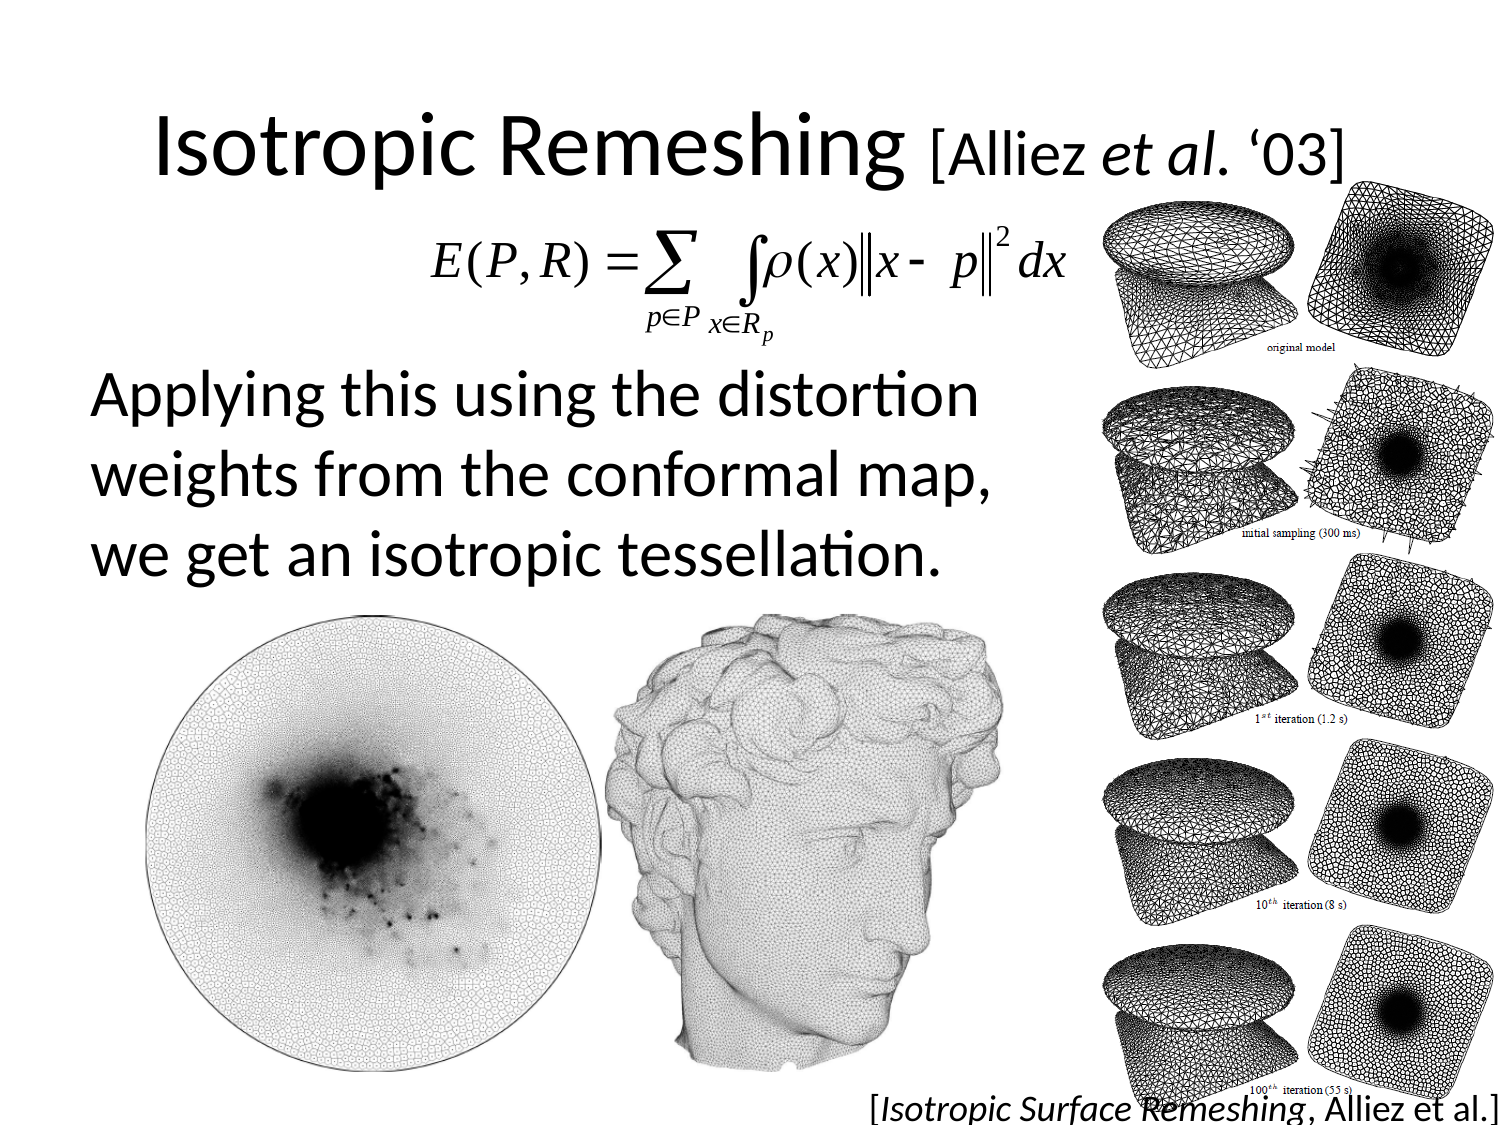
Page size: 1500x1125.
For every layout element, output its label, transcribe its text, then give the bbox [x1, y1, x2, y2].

picture [1099, 171, 1500, 1113]
title Isotropic Remeshing [Alliez et al. ‘03] [75, 45, 1425, 233]
list Applying this using the distortion weights from the conformal map, we get an isotropic tessellation. [75, 262, 1094, 1125]
text_box [Isotropic Surface Remeshing, Alliez et al.] [853, 1076, 1500, 1125]
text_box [421, 212, 1076, 356]
picture [137, 599, 1013, 1076]
